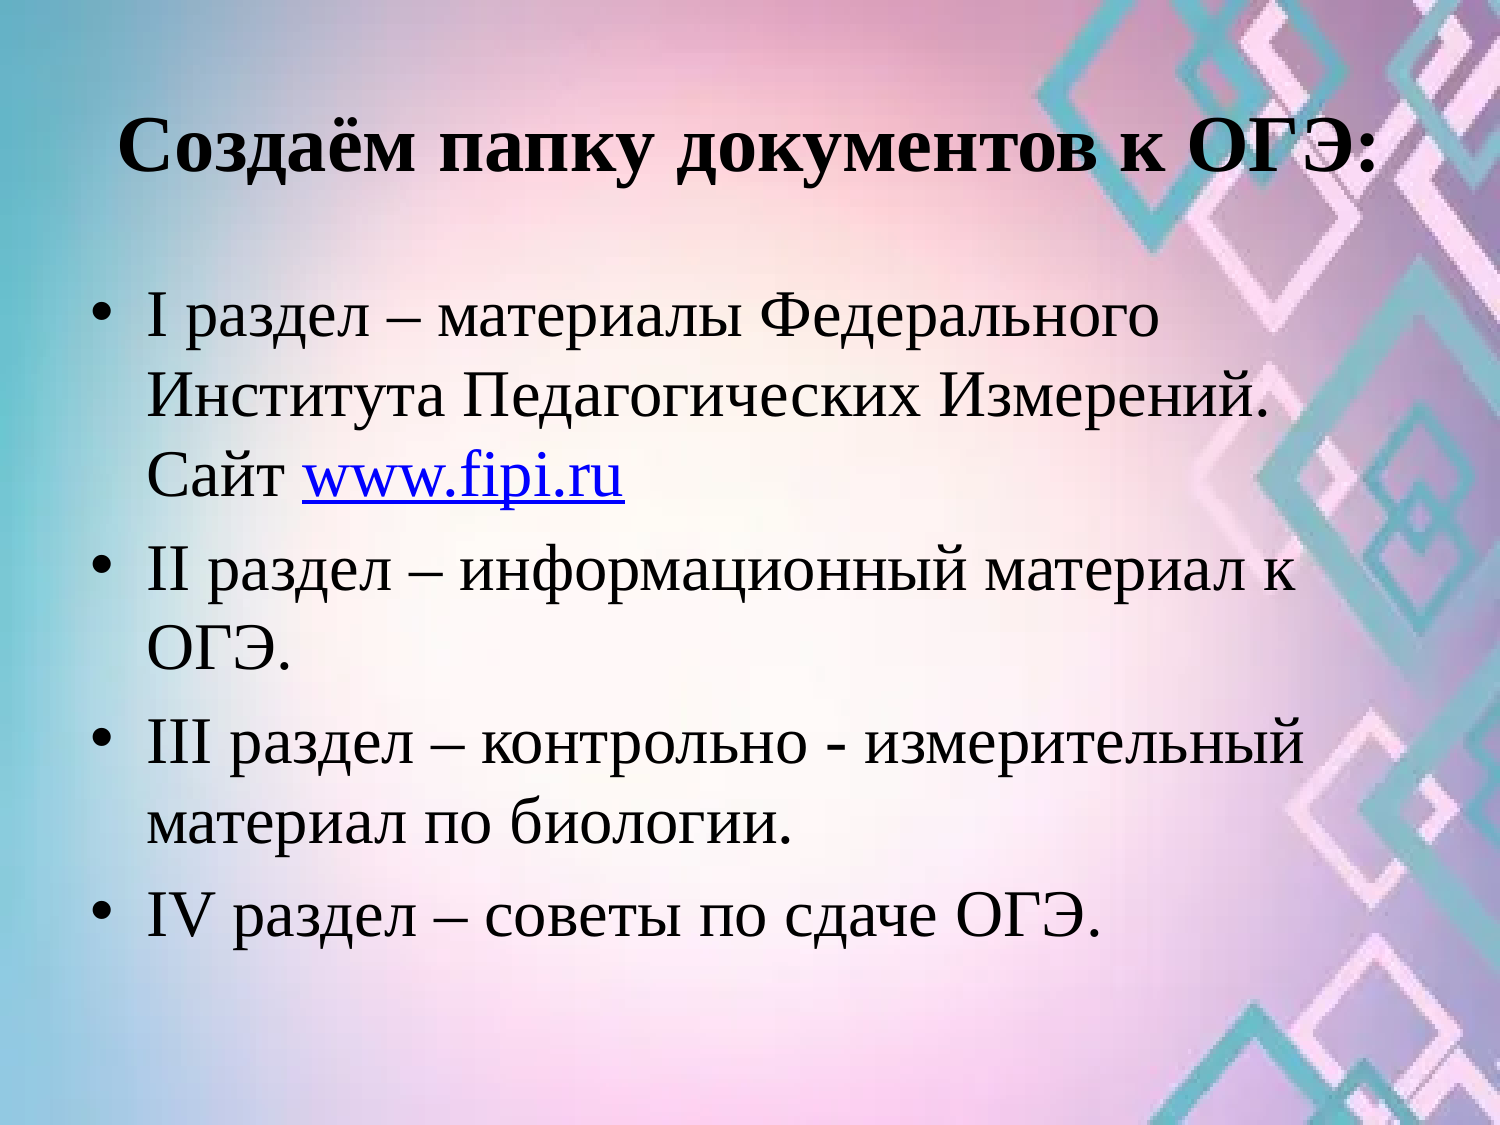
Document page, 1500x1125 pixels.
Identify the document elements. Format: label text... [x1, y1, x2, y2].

list I раздел – материалы Федерального Института Педагогических Измерений. Сайт www.fipi.ru II раздел – информационный материал к ОГЭ. III раздел – контрольно - измерительный материал по биологии. IV раздел – советы по сдаче ОГЭ. [75, 262, 1425, 1005]
title Создаём папку документов к ОГЭ: [75, 45, 1425, 233]
picture [0, 0, 1500, 1125]
